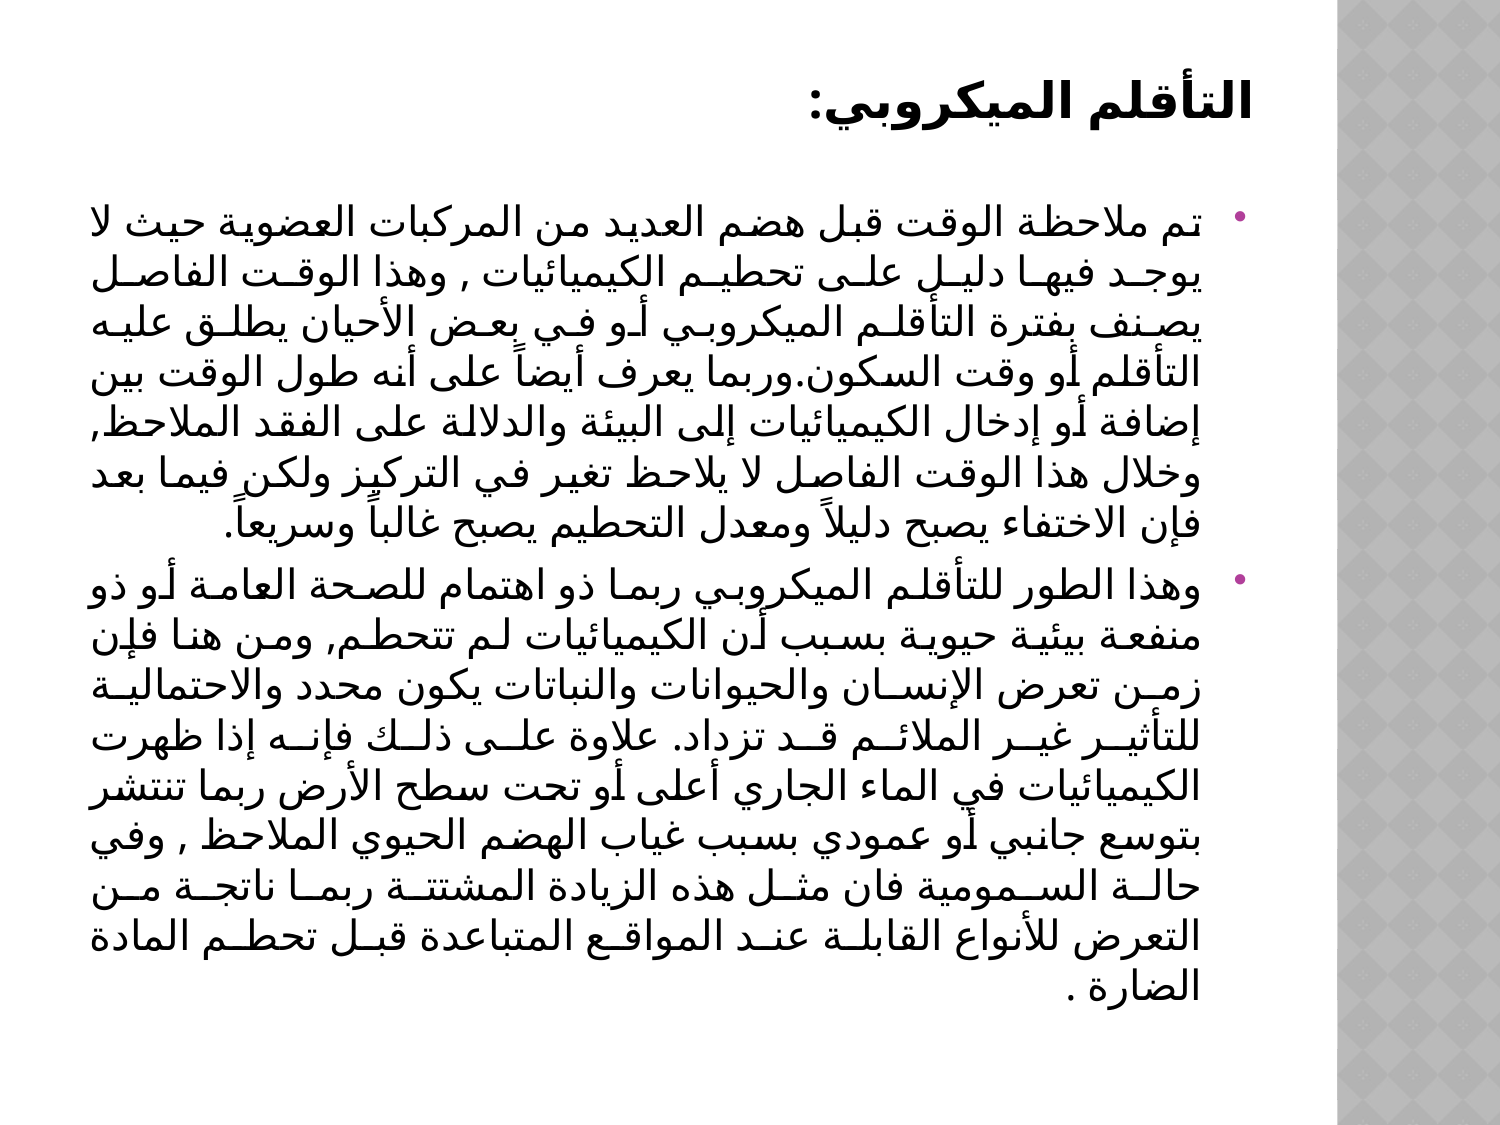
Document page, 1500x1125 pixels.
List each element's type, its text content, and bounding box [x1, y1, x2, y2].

title التأقلم الميكروبي: [75, 52, 1263, 129]
list تم ملاحظة الوقت قبل هضم العديد من المركبات العضوية حيث لا يوجد فيها دليل على تحطيم الكيميائيات , وهذا الوقت الفاصل يصنف بفترة التأقلم الميكروبي أو في بعض الأحيان يطلق عليه التأقلم أو وقت السكون.وربما يعرف أيضاً على أنه طول الوقت بين إضافة أو إدخال الكيميائيات إلى البيئة والدلالة على الفقد الملاحظ, وخلال هذا الوقت الفاصل لا يلاحظ تغير في التركيز ولكن فيما بعد فإن الاختفاء يصبح دليلاً ومعدل التحطيم يصبح غالباً وسريعاً. وهذا الطور للتأقلم الميكروبي ربما ذو اهتمام للصحة العامة أو ذو منفعة بيئية حيوية بسبب أن الكيميائيات لم تتحطم, ومن هنا فإن زمن تعرض الإنسان والحيوانات والنباتات يكون محدد والاحتمالية للتأثير غير الملائم قد تزداد. علاوة على ذلك فإنه إذا ظهرت الكيميائيات في الماء الجاري أعلى أو تحت سطح الأرض ربما تنتشر بتوسع جانبي أو عمودي بسبب غياب الهضم الحيوي الملاحظ , وفي حالة السمومية فان مثل هذه الزيادة المشتتة ربما ناتجة من التعرض للأنواع القابلة عند المواقع المتباعدة قبل تحطم المادة الضارة . [75, 187, 1263, 1059]
